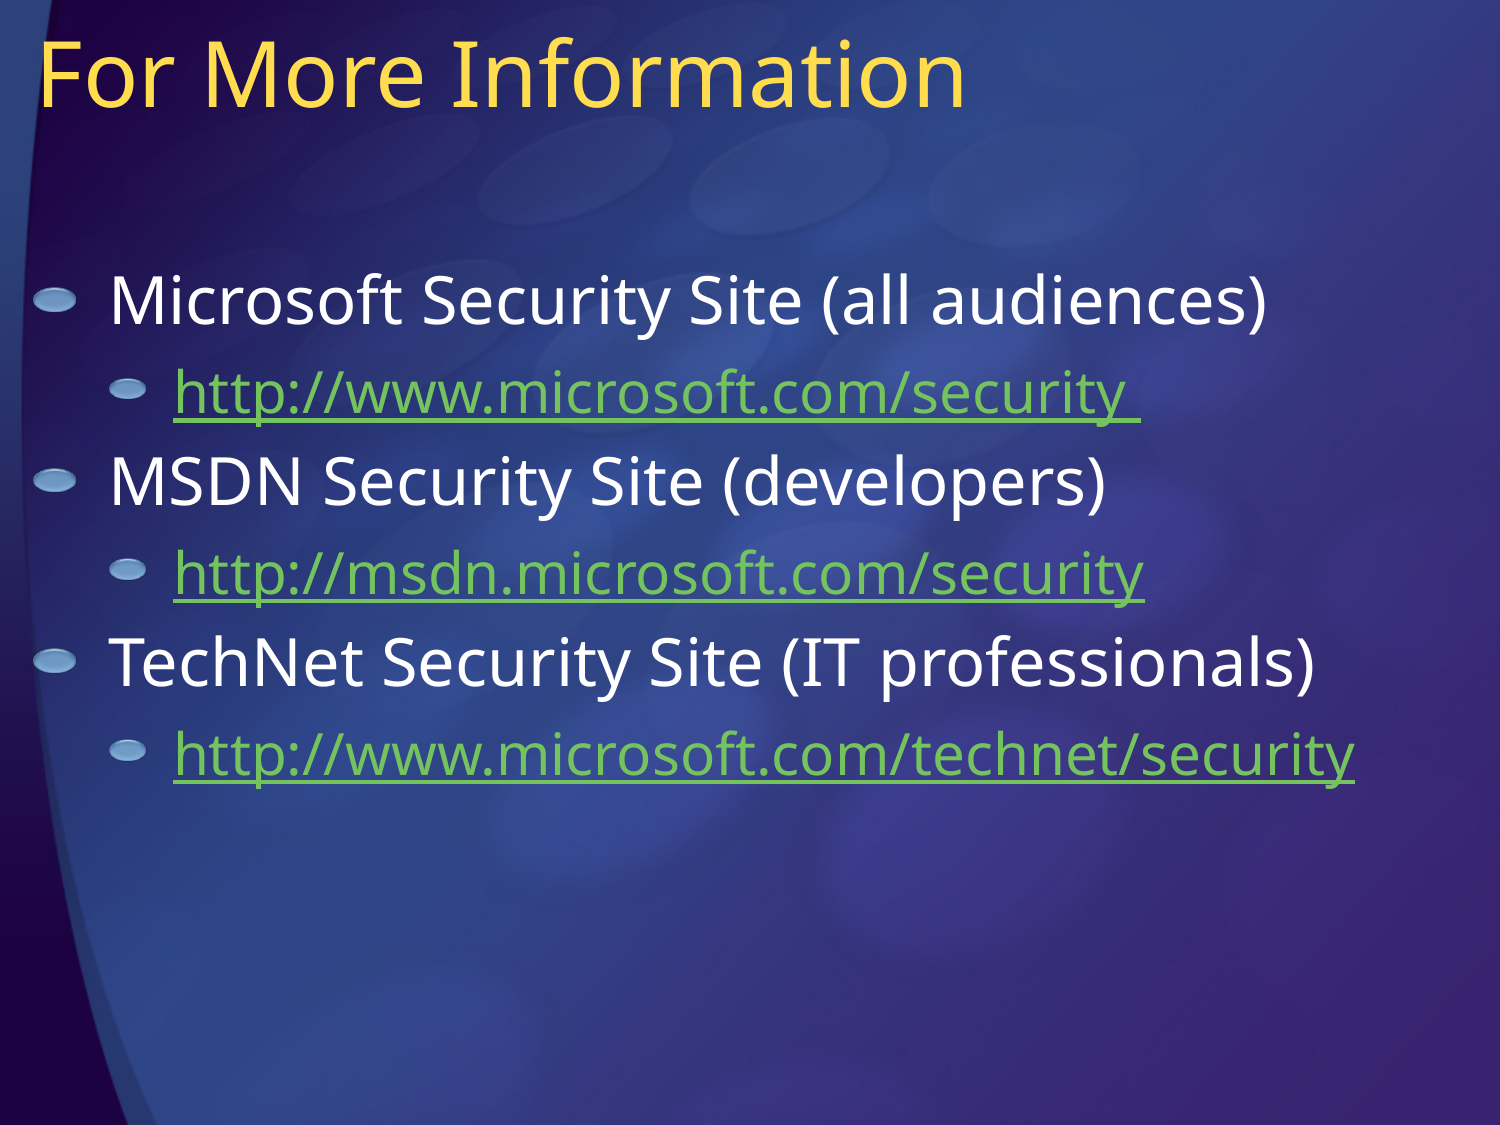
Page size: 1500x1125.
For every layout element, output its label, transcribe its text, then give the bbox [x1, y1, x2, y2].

picture [0, 0, 1500, 1125]
list Microsoft Security Site (all audiences) http://www.microsoft.com/security MSDN Security Site (developers) http://msdn.microsoft.com/security TechNet Security Site (IT professionals) http://www.microsoft.com/technet/security [17, 259, 1481, 792]
title For More Information [20, 20, 1477, 136]
